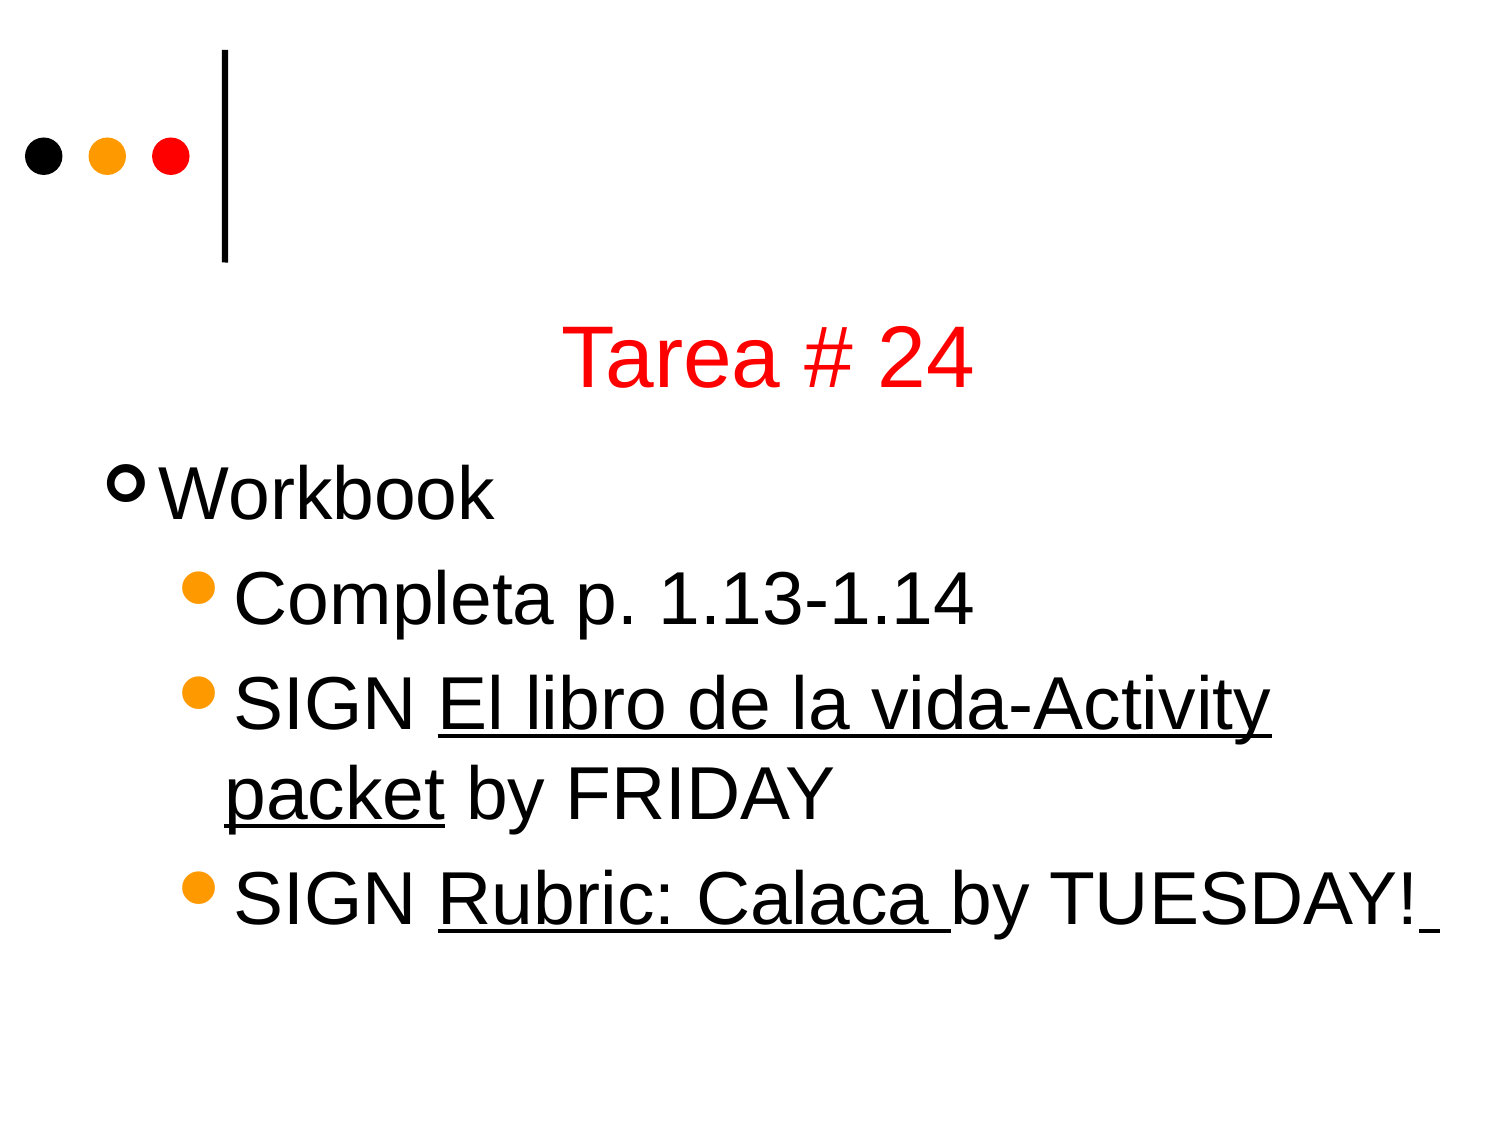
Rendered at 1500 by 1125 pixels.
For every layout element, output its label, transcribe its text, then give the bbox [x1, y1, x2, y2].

text_box Workbook Completa p. 1.13-1.14 SIGN El libro de la vida-Activity packet by FRIDAY SIGN Rubric: Calaca by TUESDAY! [87, 437, 1469, 663]
text_box Tarea # 24 [137, 224, 1400, 413]
